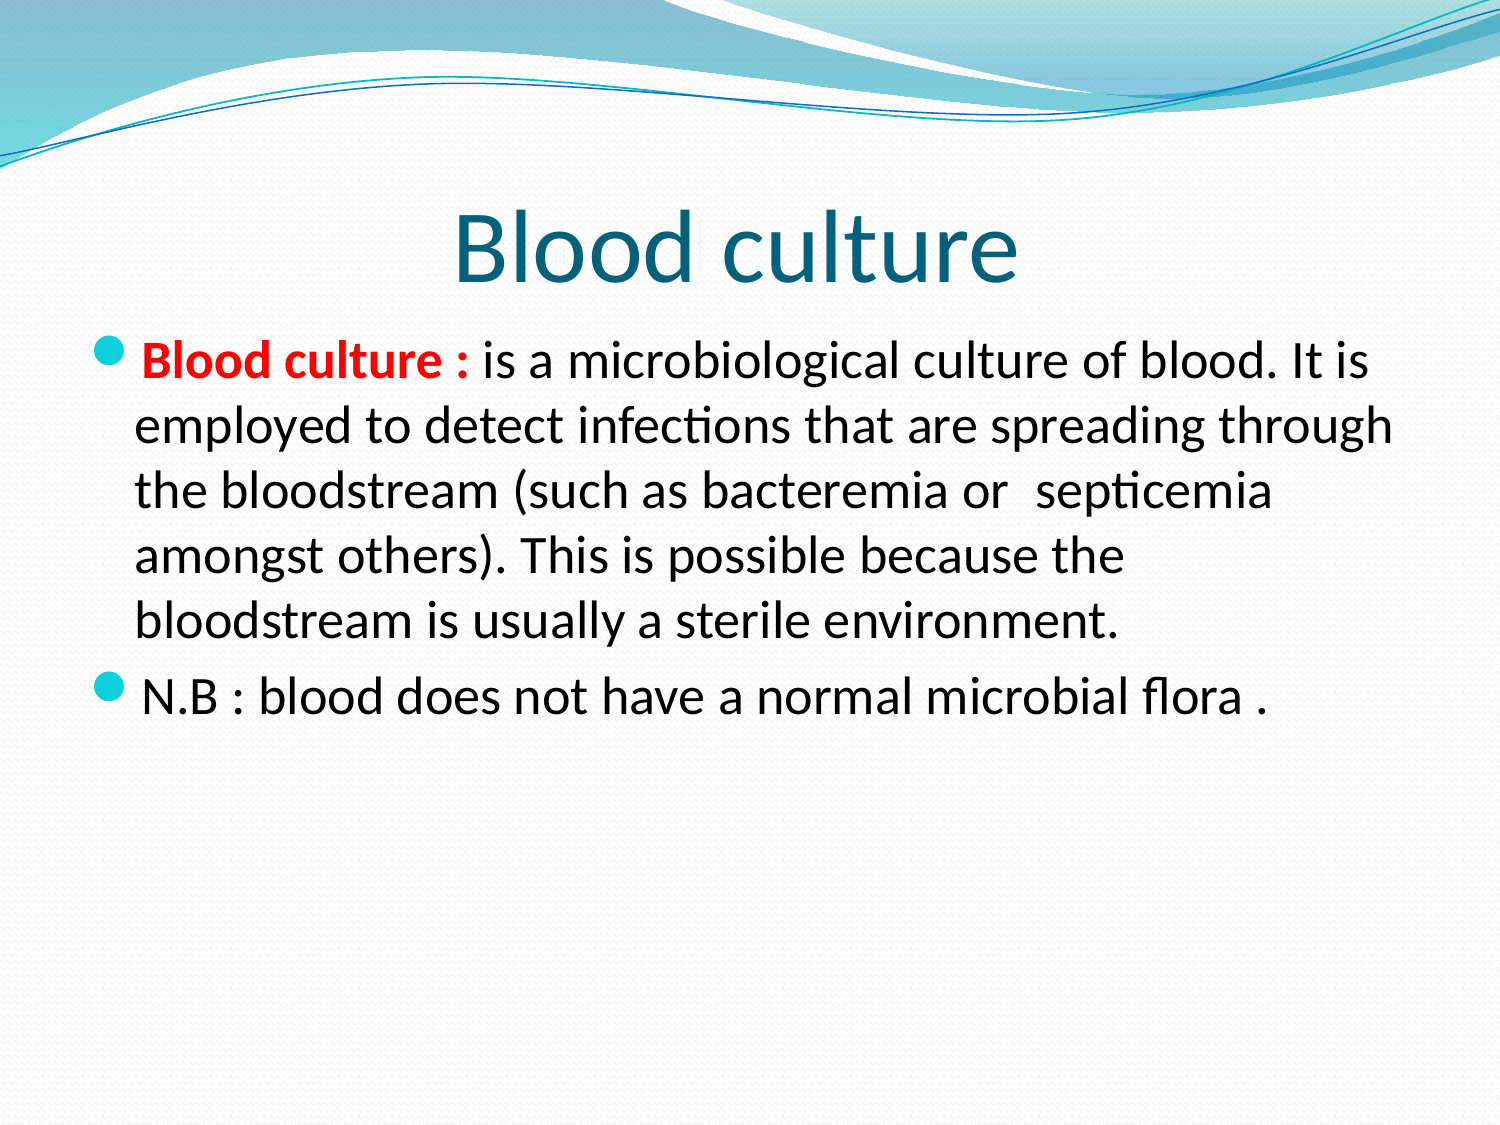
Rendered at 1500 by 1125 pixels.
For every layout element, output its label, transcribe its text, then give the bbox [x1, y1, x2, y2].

list Blood culture : is a microbiological culture of blood. It is employed to detect infections that are spreading through the bloodstream (such as bacteremia or septicemia amongst others). This is possible because the bloodstream is usually a sterile environment. N.B : blood does not have a normal microbial flora . [75, 317, 1425, 1038]
title Blood culture [75, 115, 1425, 303]
